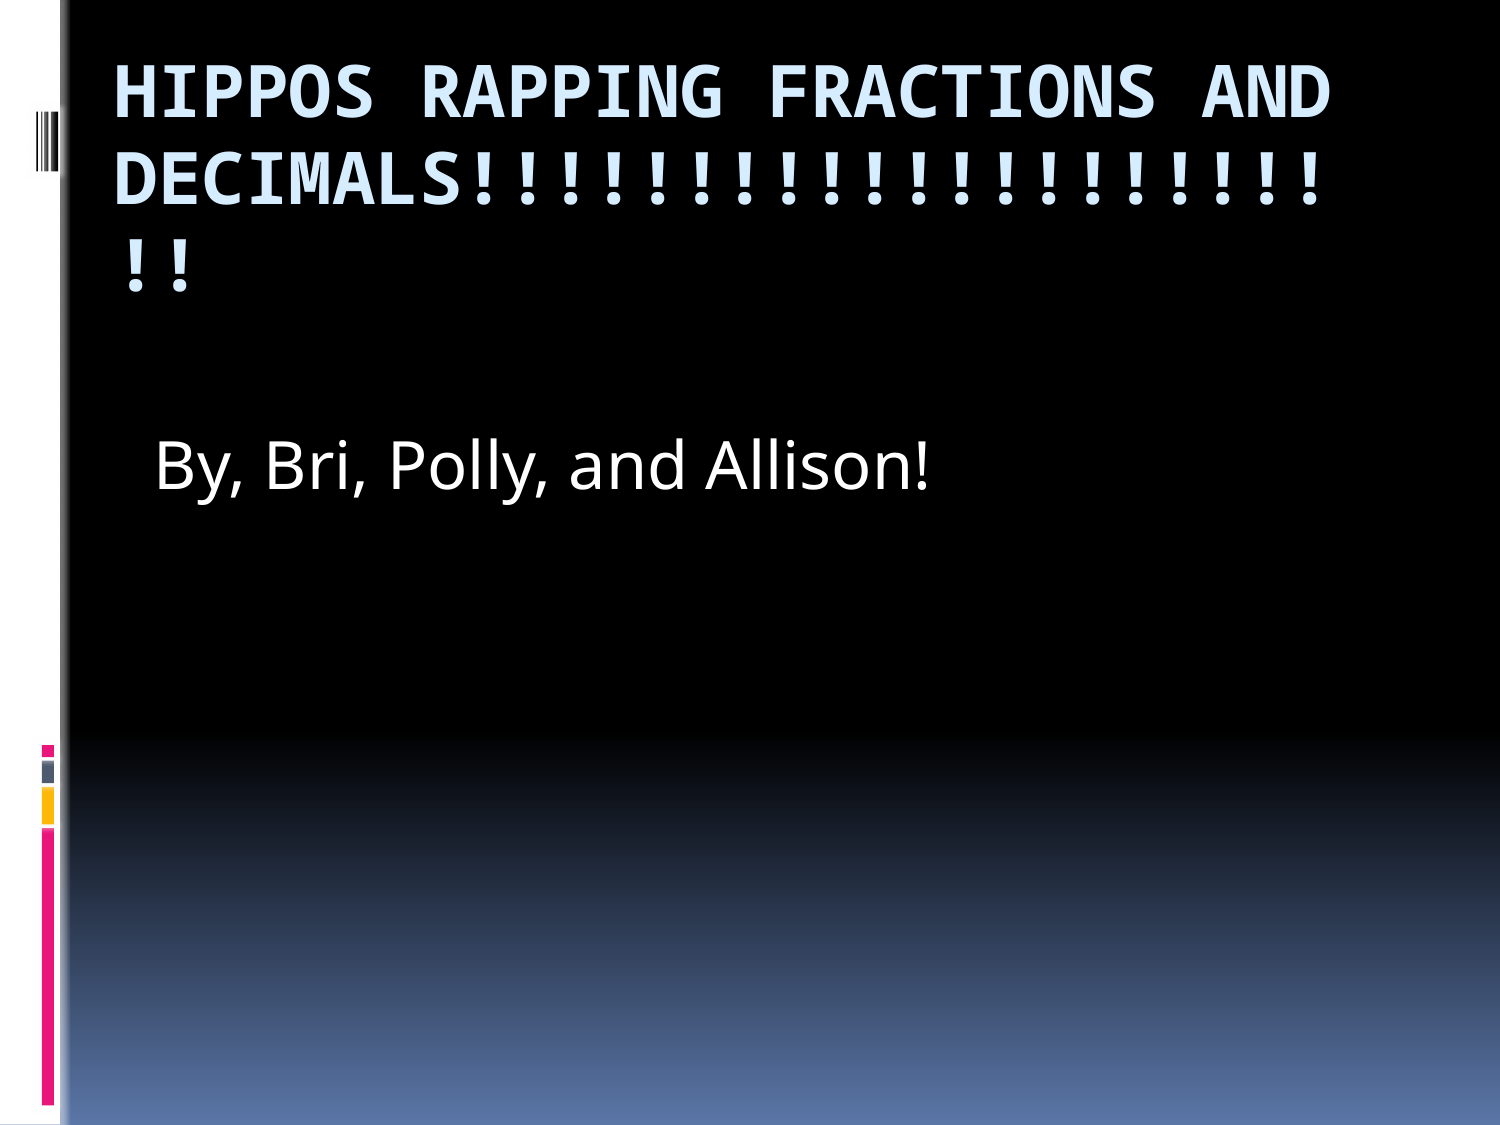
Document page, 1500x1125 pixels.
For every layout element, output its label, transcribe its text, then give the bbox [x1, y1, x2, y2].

subtitle By, Bri, Polly, and Allison! [137, 262, 1413, 510]
title Hippos Rapping fractions and decimals!!!!!!!!!!!!!!!!!!!!!! [99, 37, 1375, 362]
